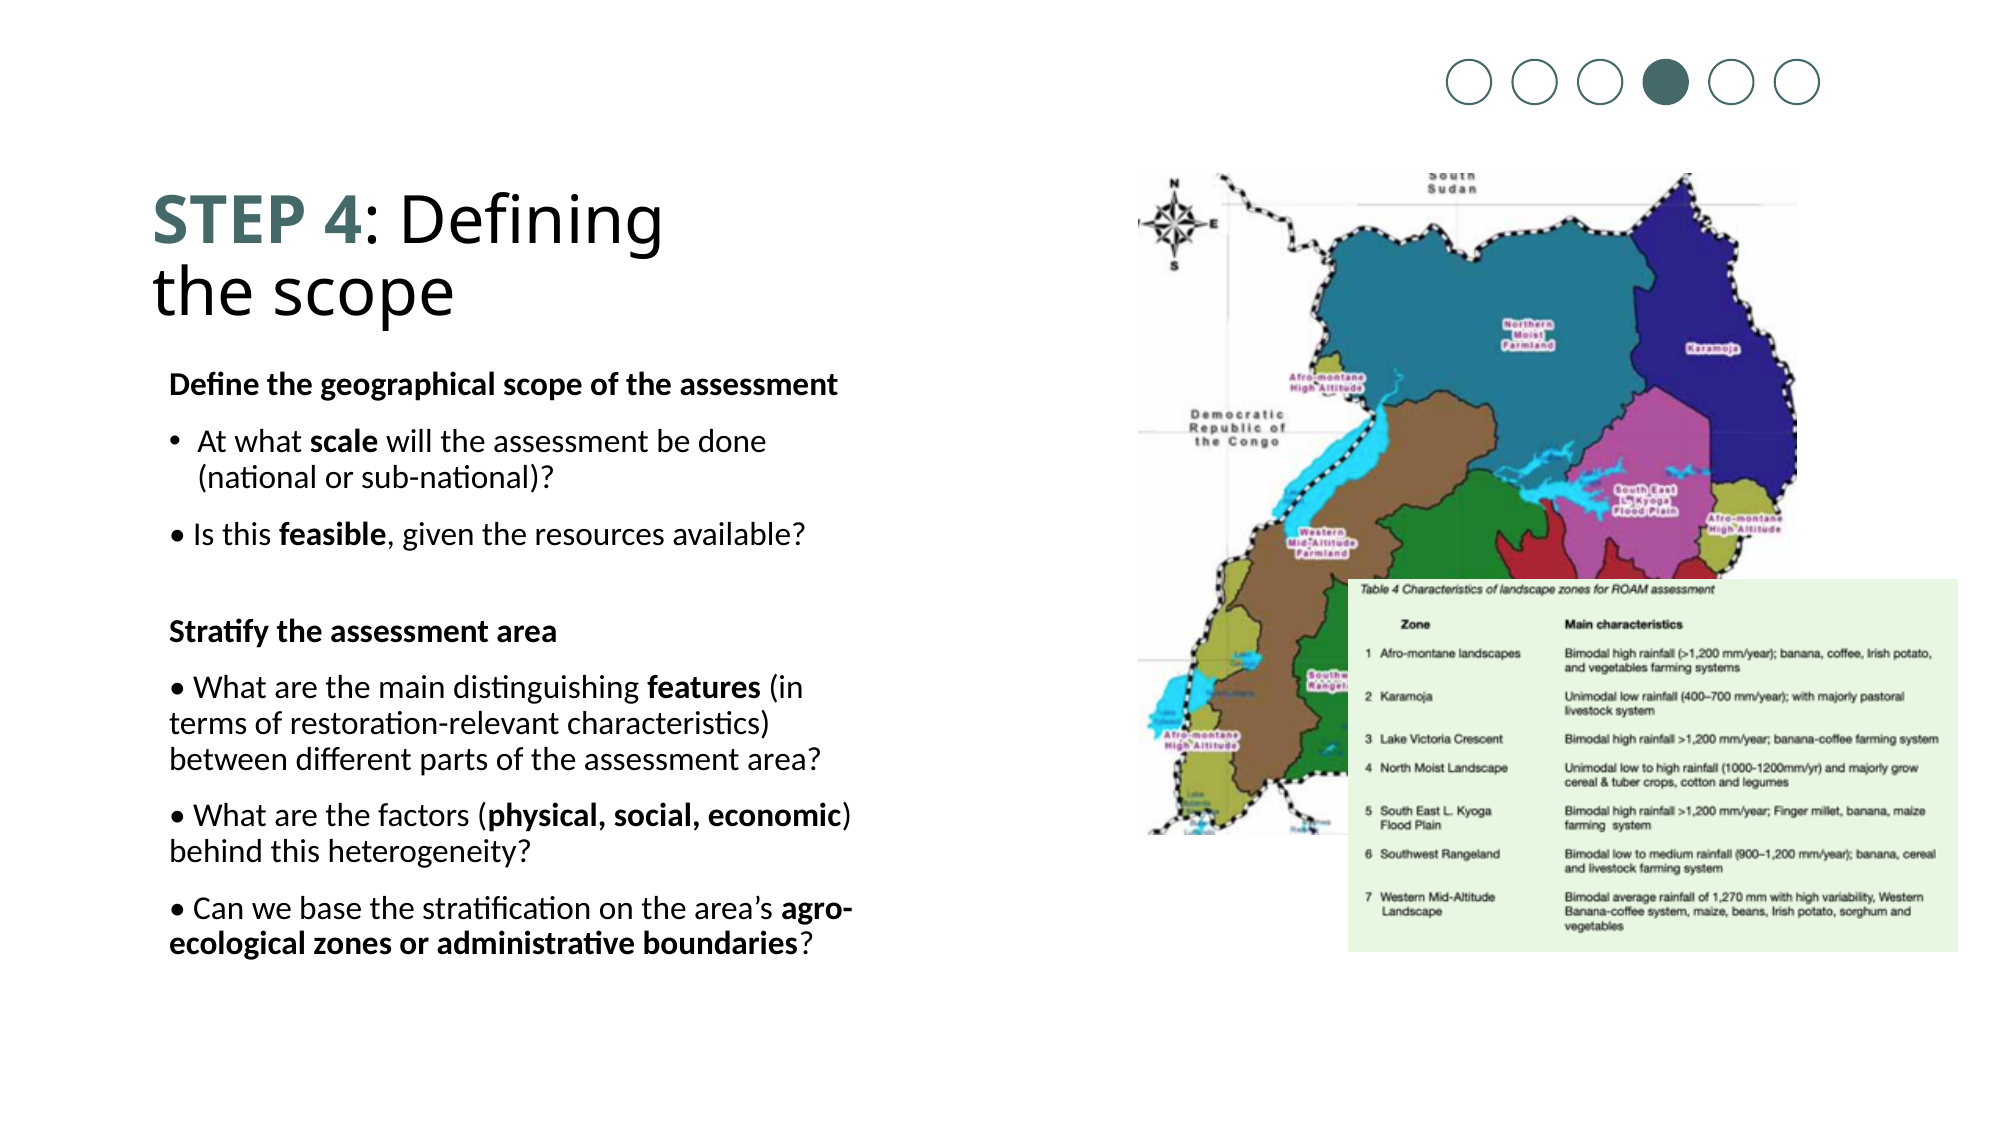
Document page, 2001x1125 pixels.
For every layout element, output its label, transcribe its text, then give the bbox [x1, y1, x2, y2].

list Define the geographical scope of the assessment At what scale will the assessment be done (national or sub-national)? • Is this feasible, given the resources available? Stratify the assessment area • What are the main distinguishing features (in terms of restoration-relevant characteristics) between different parts of the assessment area? • What are the factors (physical, social, economic) behind this heterogeneity? • Can we base the stratification on the area’s agro-ecological zones or administrative boundaries? [154, 359, 893, 1021]
picture [1138, 173, 1958, 952]
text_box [1446, 59, 1819, 105]
title STEP 4: Defining the scope [137, 75, 783, 338]
